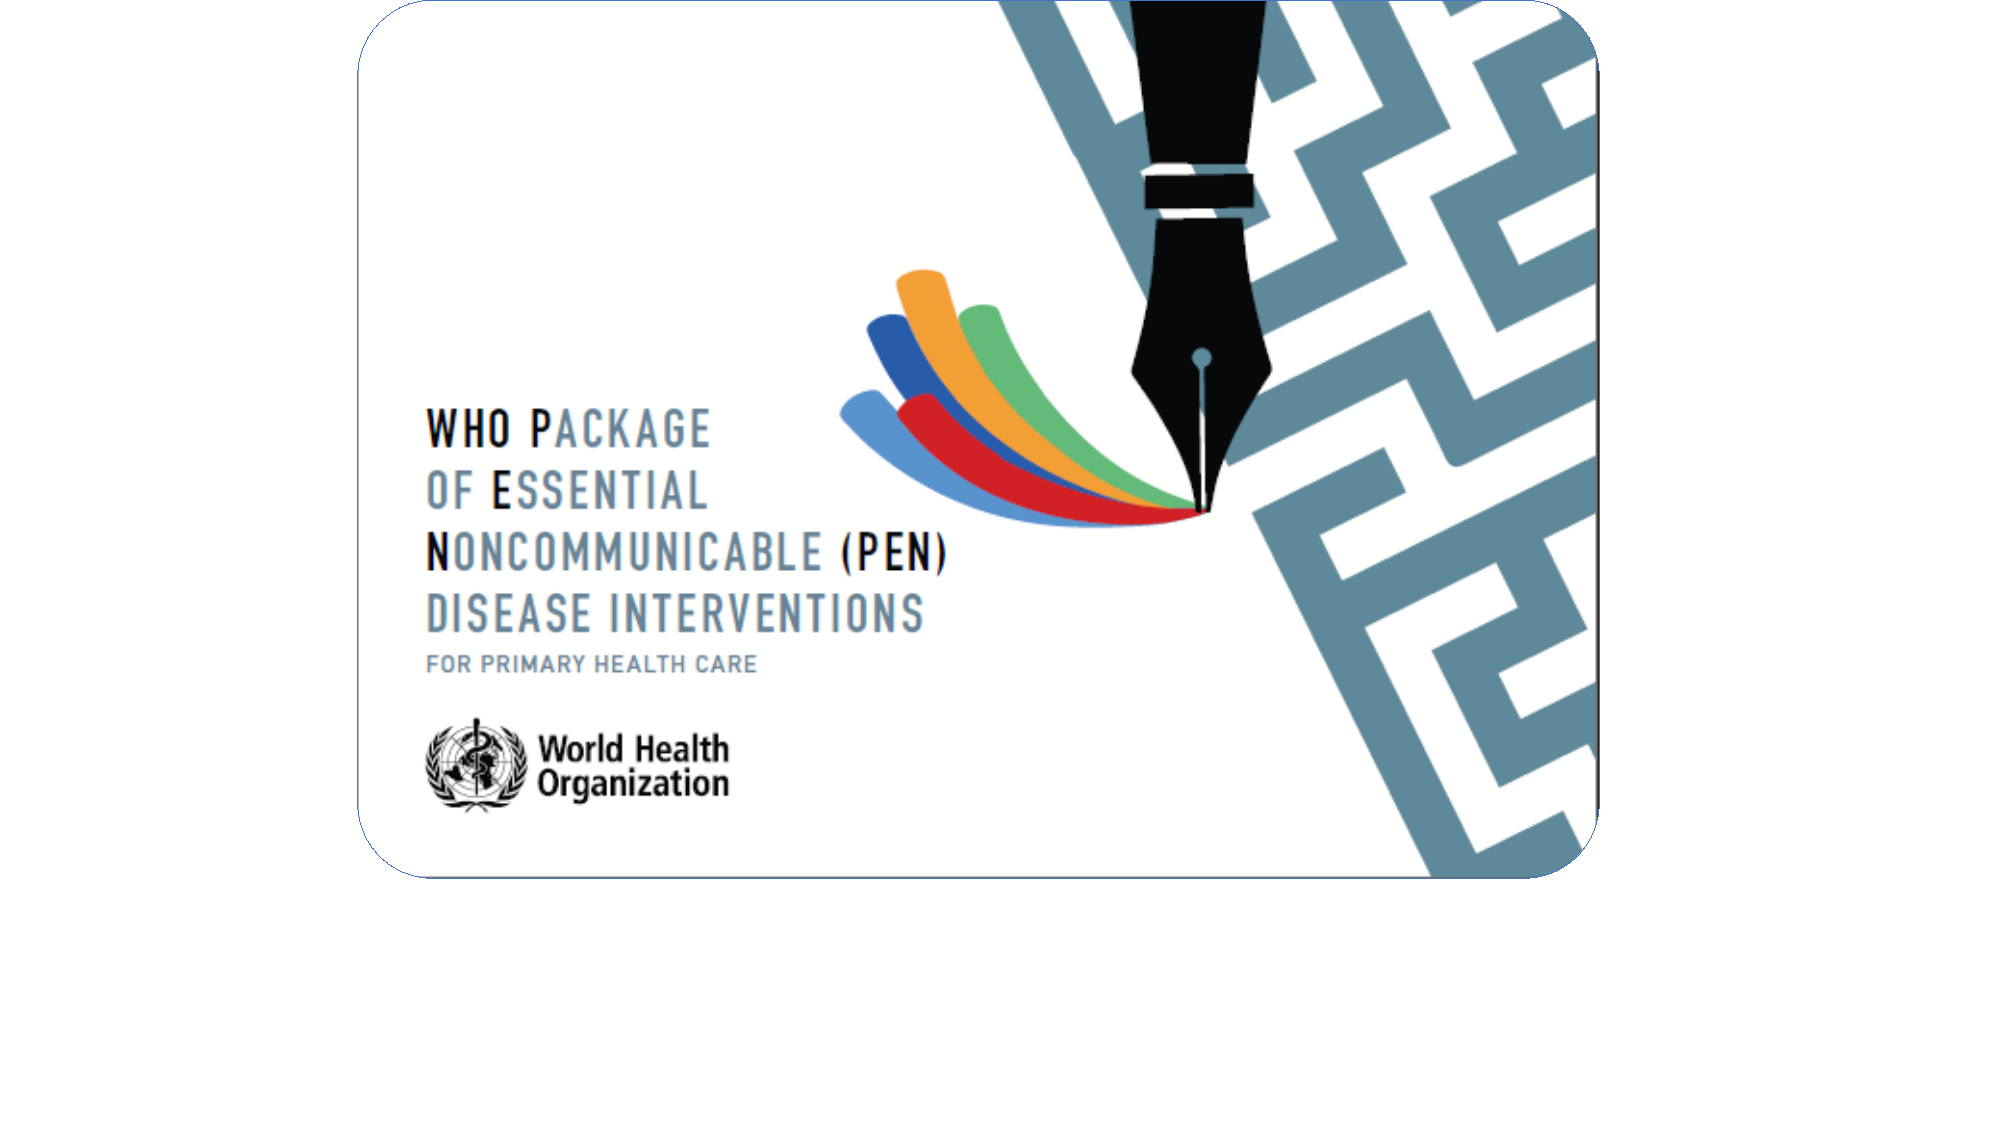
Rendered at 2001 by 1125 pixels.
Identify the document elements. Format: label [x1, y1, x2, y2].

list [357, 0, 1600, 879]
